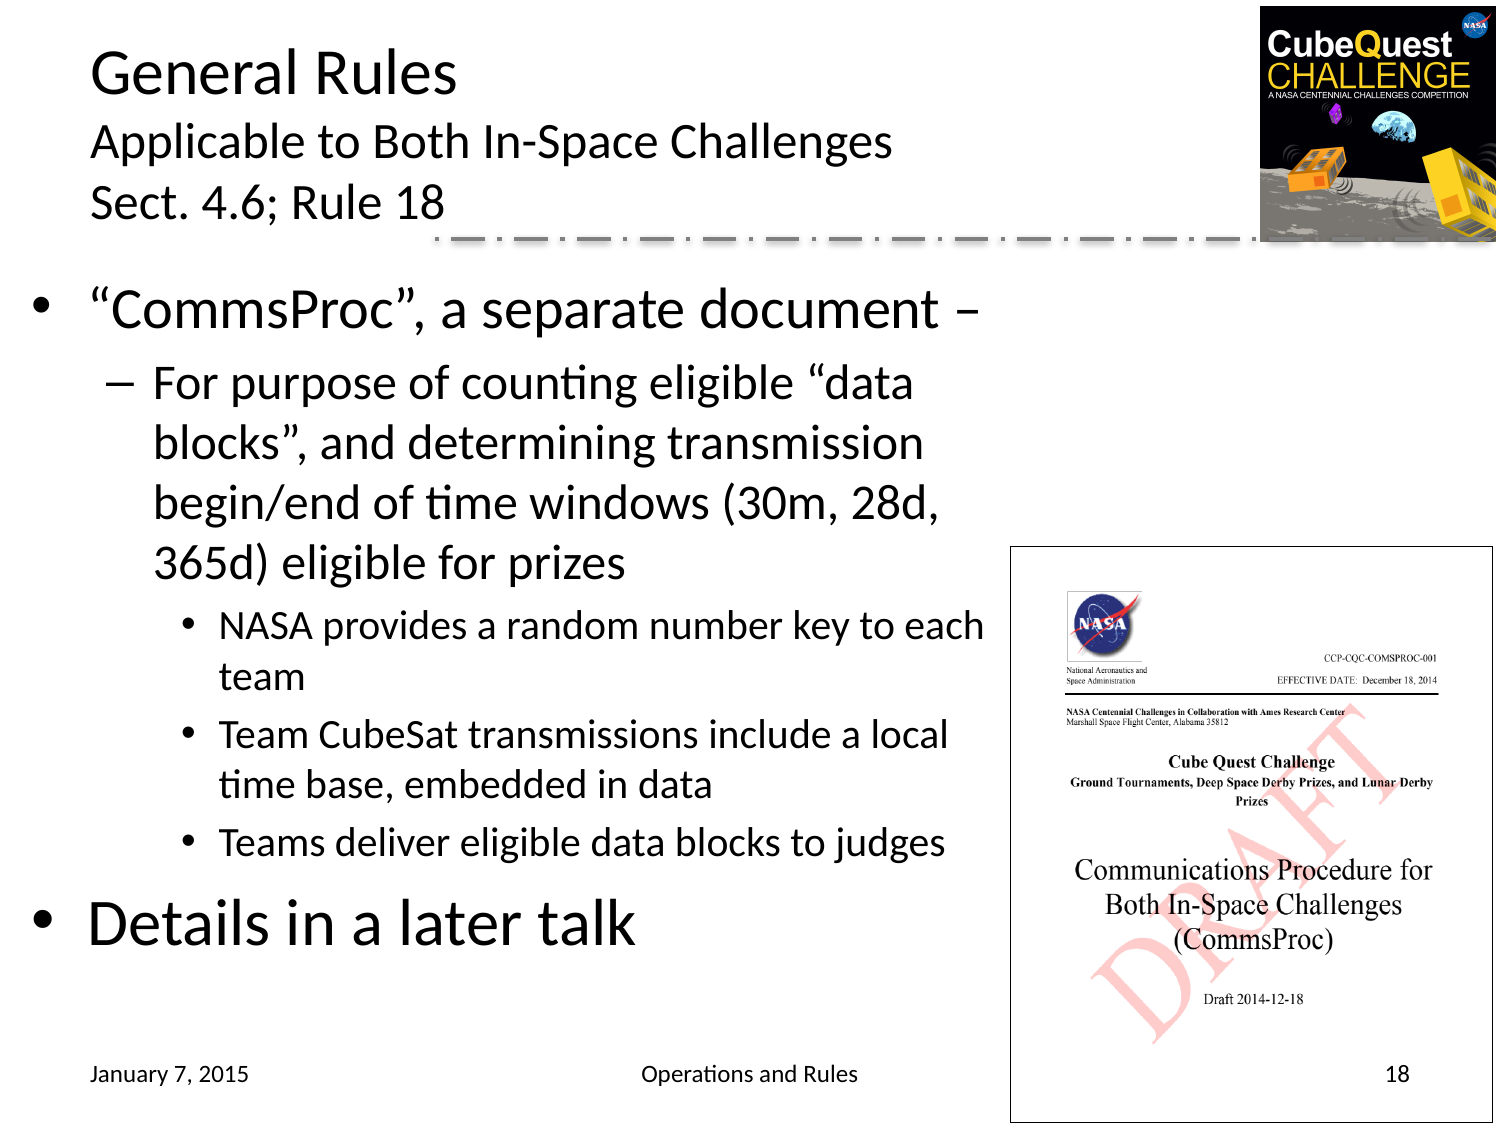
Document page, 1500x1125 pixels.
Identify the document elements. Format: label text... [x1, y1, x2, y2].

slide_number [75, 1042, 425, 1103]
footer Operations and Rules [512, 1042, 988, 1103]
picture [1260, 6, 1496, 242]
list “CommsProc”, a separate document – For purpose of counting eligible “data blocks”, and determining transmission begin/end of time windows (30m, 28d, 365d) eligible for prizes NASA provides a random number key to each team Team CubeSat transmissions include a local time base, embedded in data Teams deliver eligible data blocks to judges Details in a later talk [16, 262, 1015, 1005]
title General Rules Applicable to Both In-Space Challenges Sect. 4.6; Rule 18 [75, 20, 1237, 238]
picture [1009, 546, 1493, 1123]
